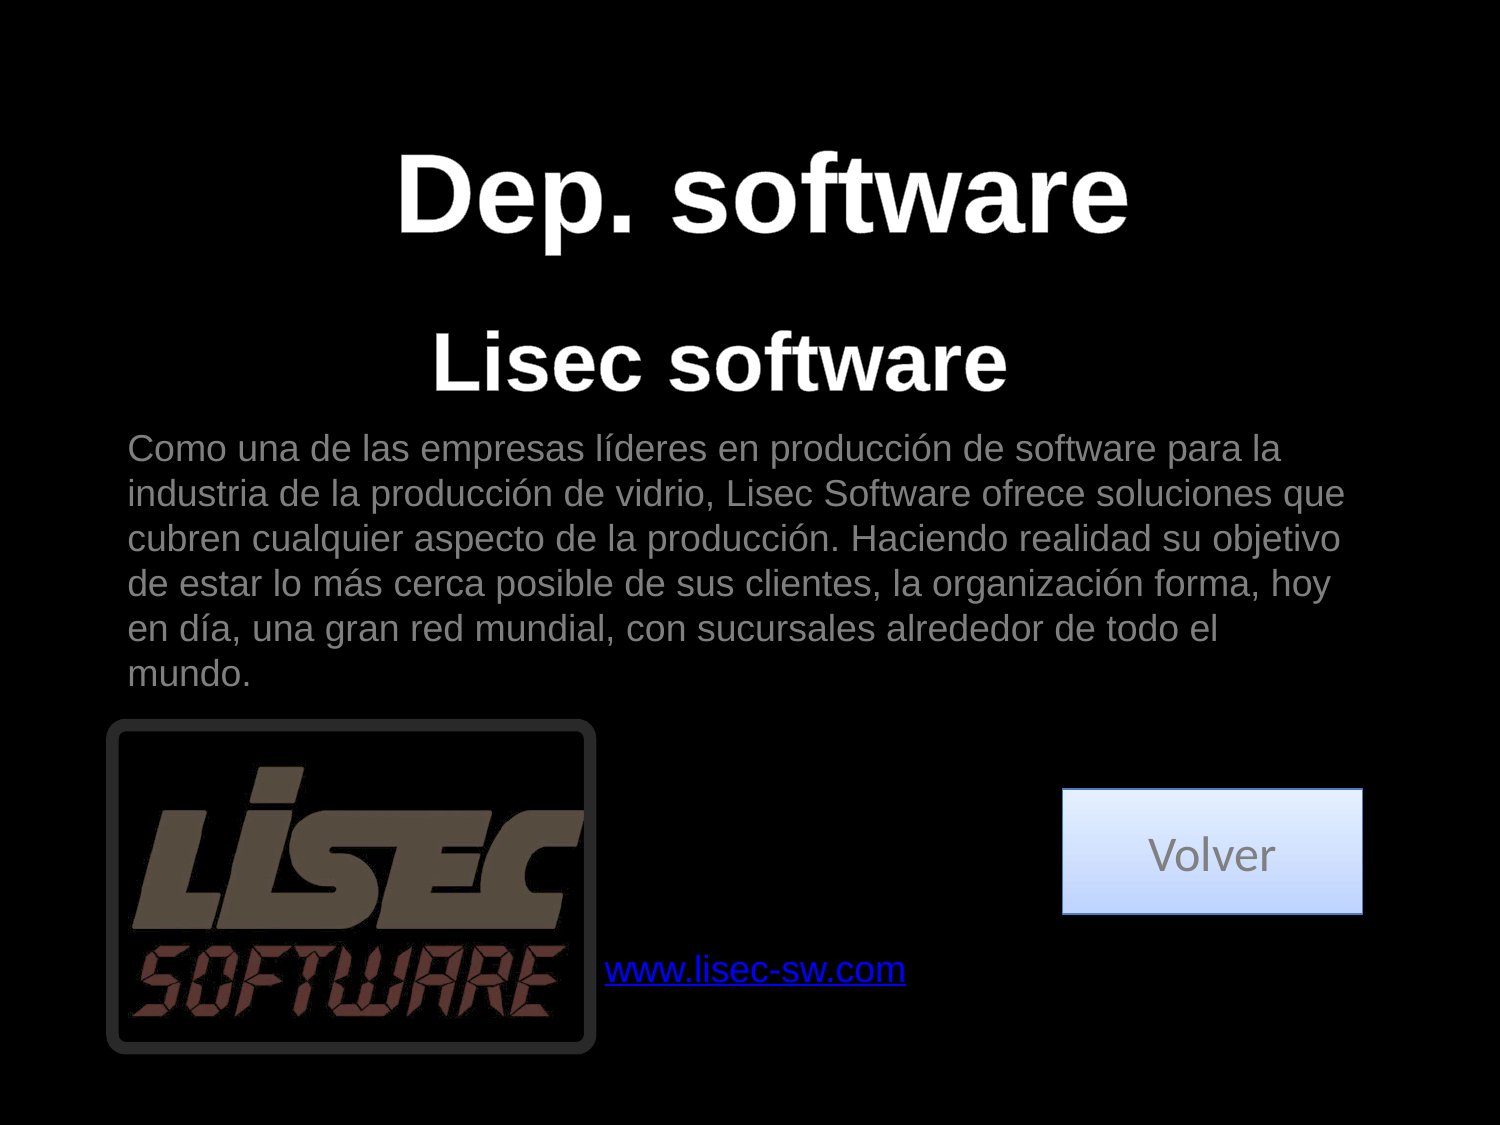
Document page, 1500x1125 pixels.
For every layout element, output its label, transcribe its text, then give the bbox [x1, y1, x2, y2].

text_box Volver [1062, 788, 1363, 915]
text_box Dep. software [378, 112, 1147, 263]
text_box www.lisec-sw.com [595, 937, 981, 998]
picture [112, 724, 591, 1049]
text_box Lisec software [415, 299, 1024, 415]
text_box Como una de las empresas líderes en producción de software para la industria de la producción de vidrio, Lisec Software ofrece soluciones que cubren cualquier aspecto de la producción. Haciendo realidad su objetivo de estar lo más cerca posible de sus clientes, la organización forma, hoy en día, una gran red mundial, con sucursales alrededor de todo el mundo. [112, 416, 1363, 701]
